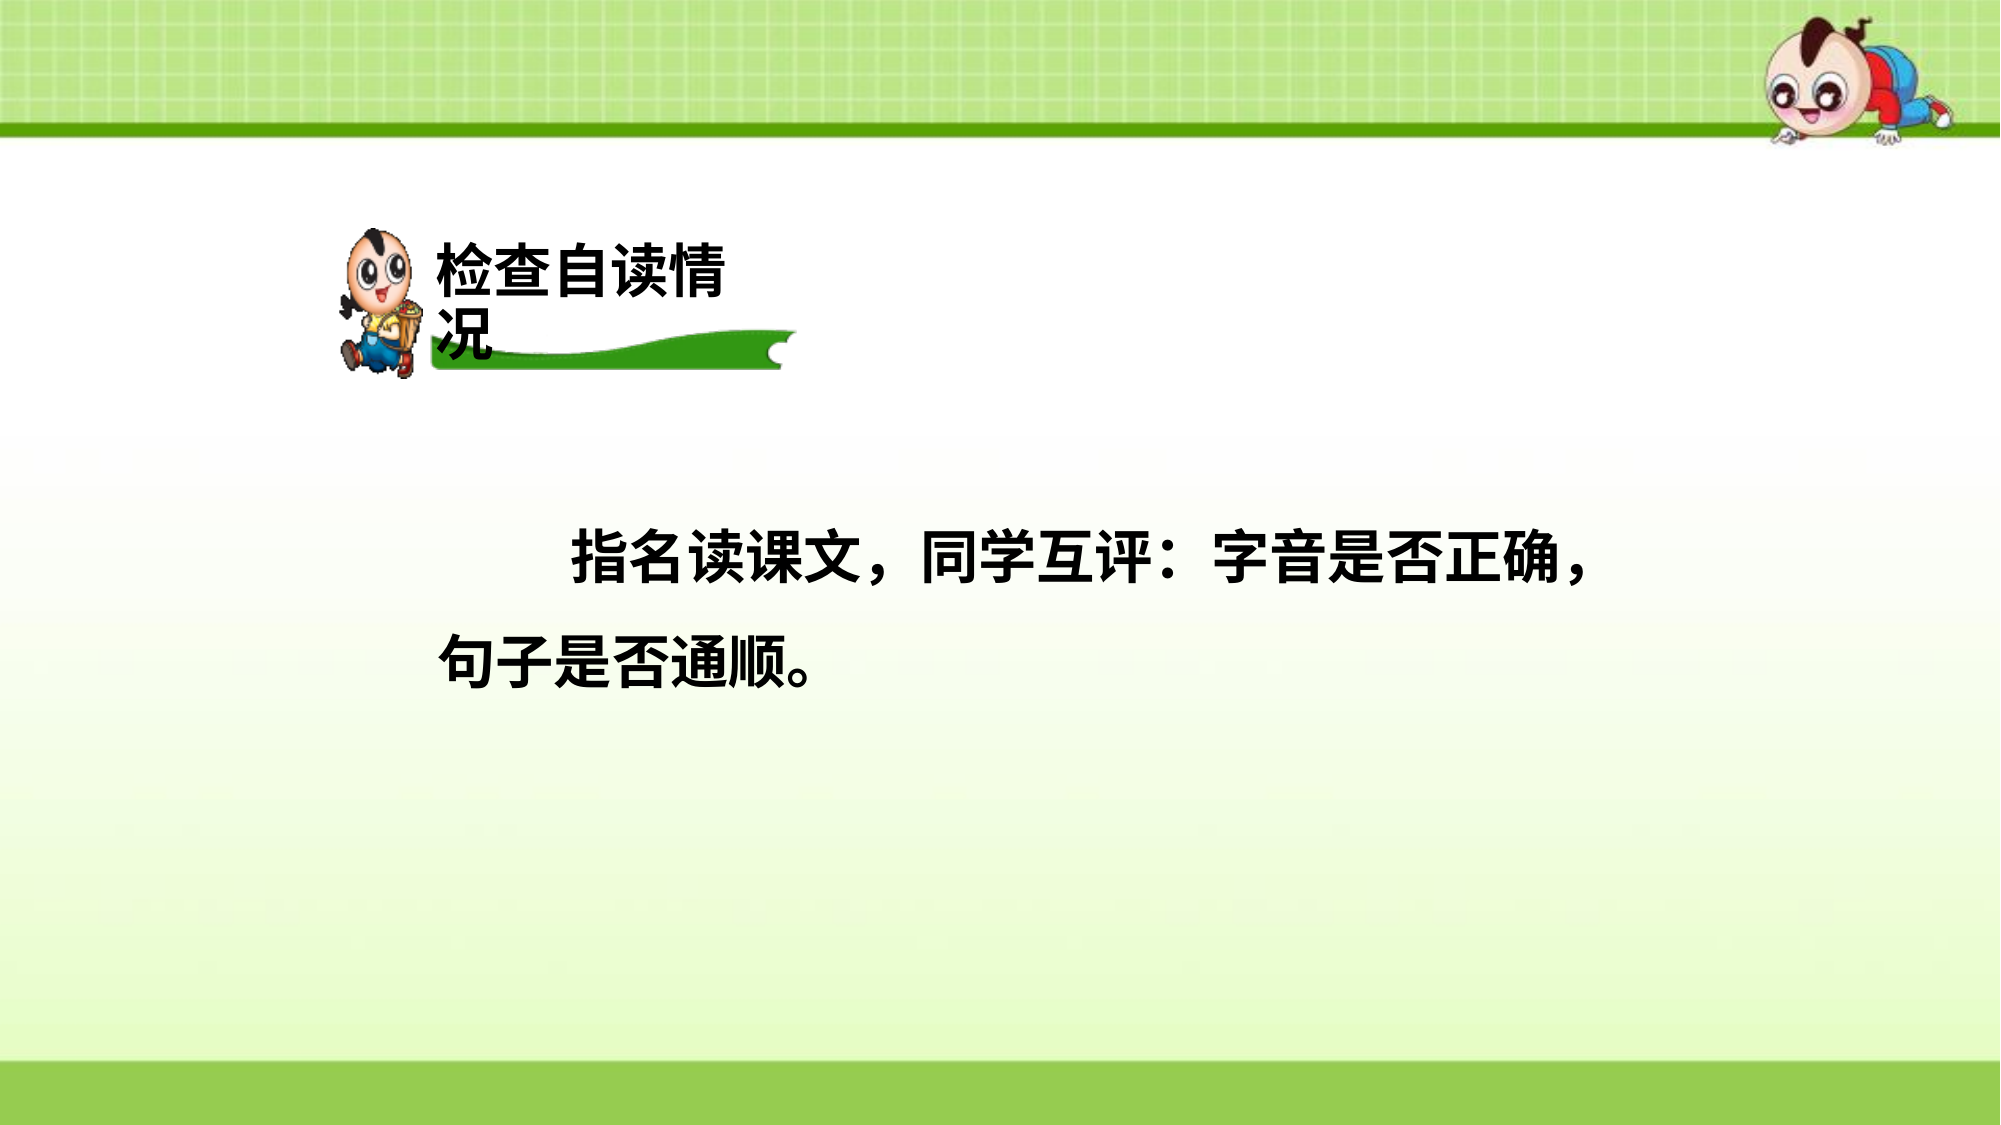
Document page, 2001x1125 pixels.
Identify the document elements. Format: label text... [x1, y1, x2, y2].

text_box 指名读课文，同学互评：字音是否正确，句子是否通顺。 [414, 496, 1619, 686]
picture [0, 0, 2000, 1125]
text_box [338, 228, 806, 381]
